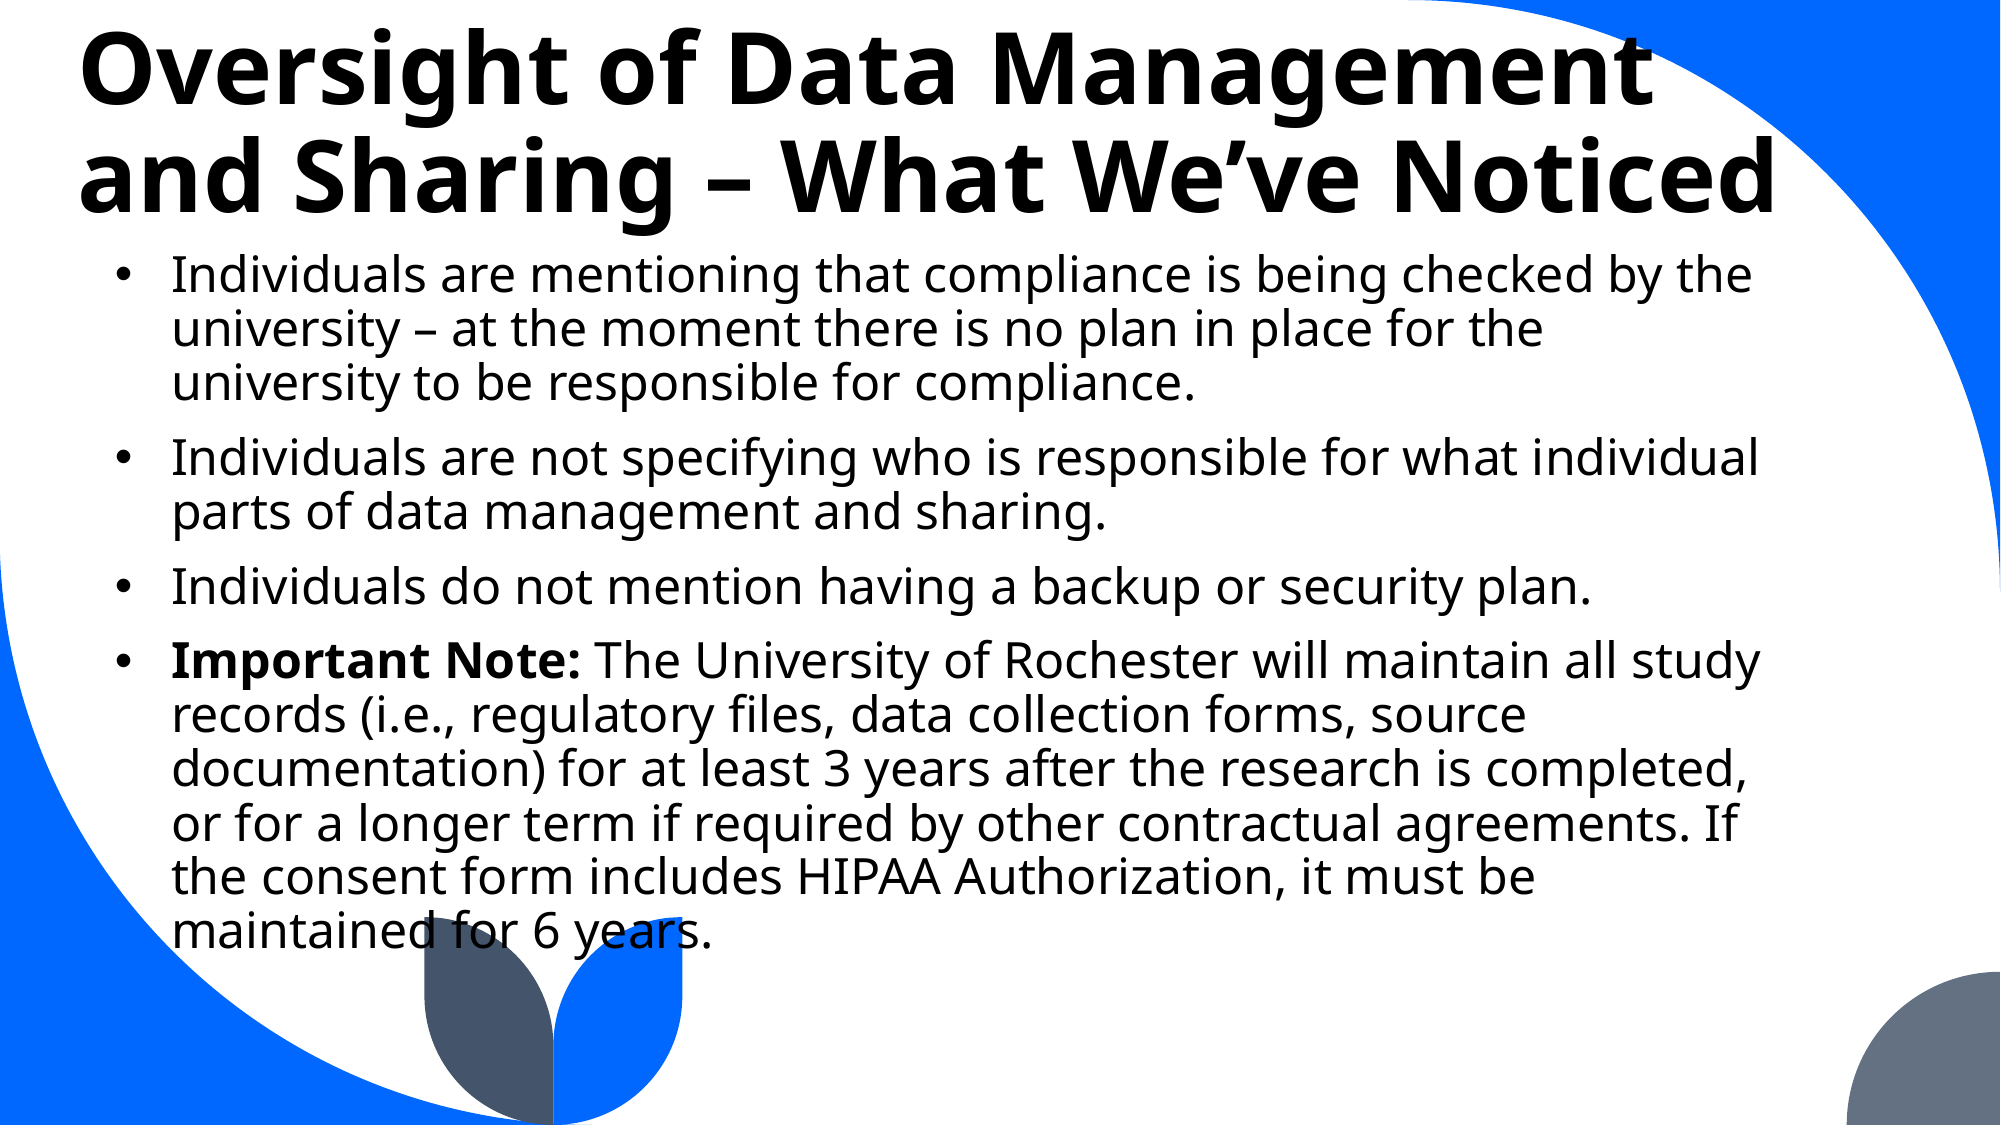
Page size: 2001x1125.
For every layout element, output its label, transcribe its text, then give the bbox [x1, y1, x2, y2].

list Individuals are mentioning that compliance is being checked by the university – at the moment there is no plan in place for the university to be responsible for compliance. Individuals are not specifying who is responsible for what individual parts of data management and sharing. Individuals do not mention having a backup or security plan. Important Note: The University of Rochester will maintain all study records (i.e., regulatory files, data collection forms, source documentation) for at least 3 years after the research is completed, or for a longer term if required by other contractual agreements. If the consent form includes HIPAA Authorization, it must be maintained for 6 years. [99, 241, 1802, 883]
title Oversight of Data Management and Sharing – What We’ve Noticed [62, 115, 1938, 242]
